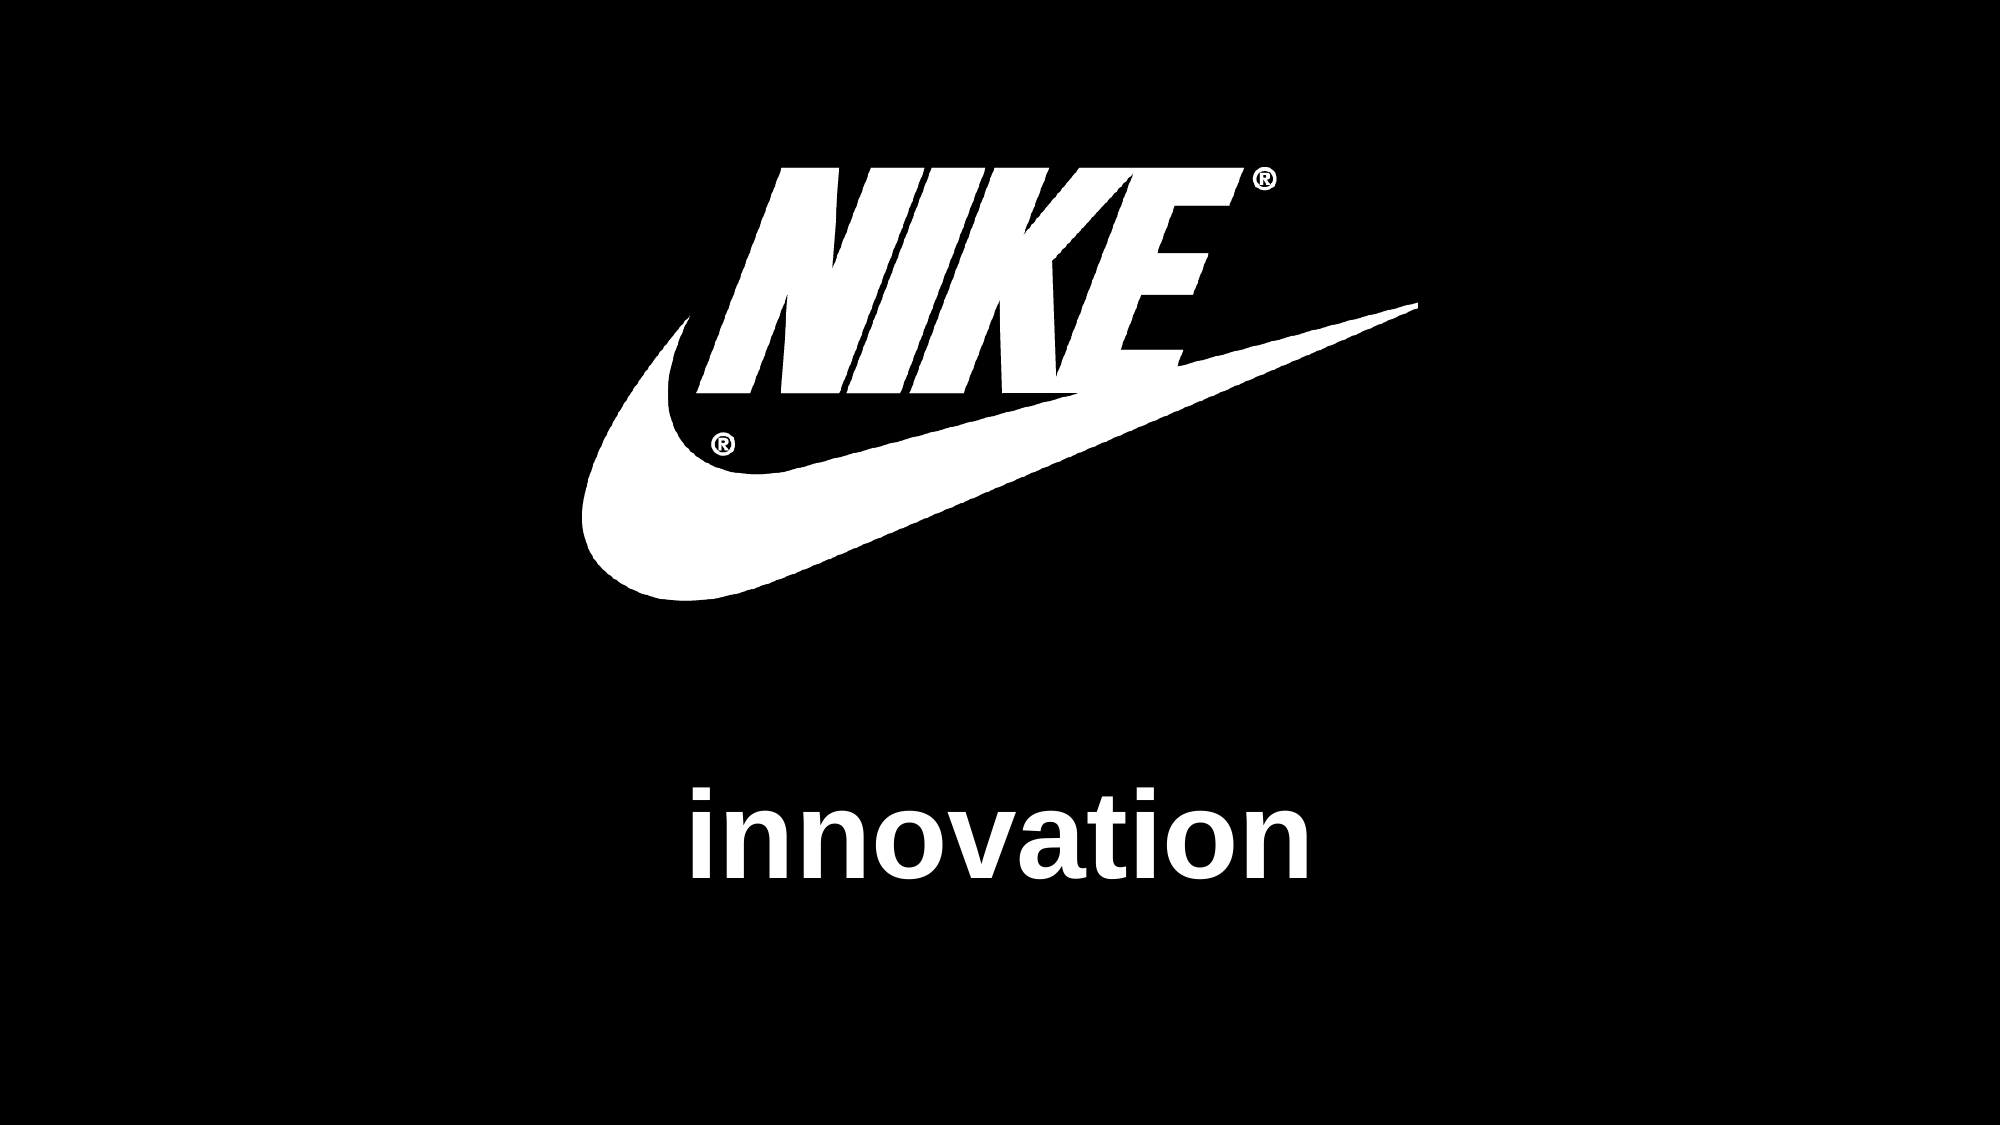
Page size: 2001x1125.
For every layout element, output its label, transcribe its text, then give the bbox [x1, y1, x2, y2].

picture [582, 167, 1418, 605]
subtitle innovation [249, 762, 1750, 1035]
